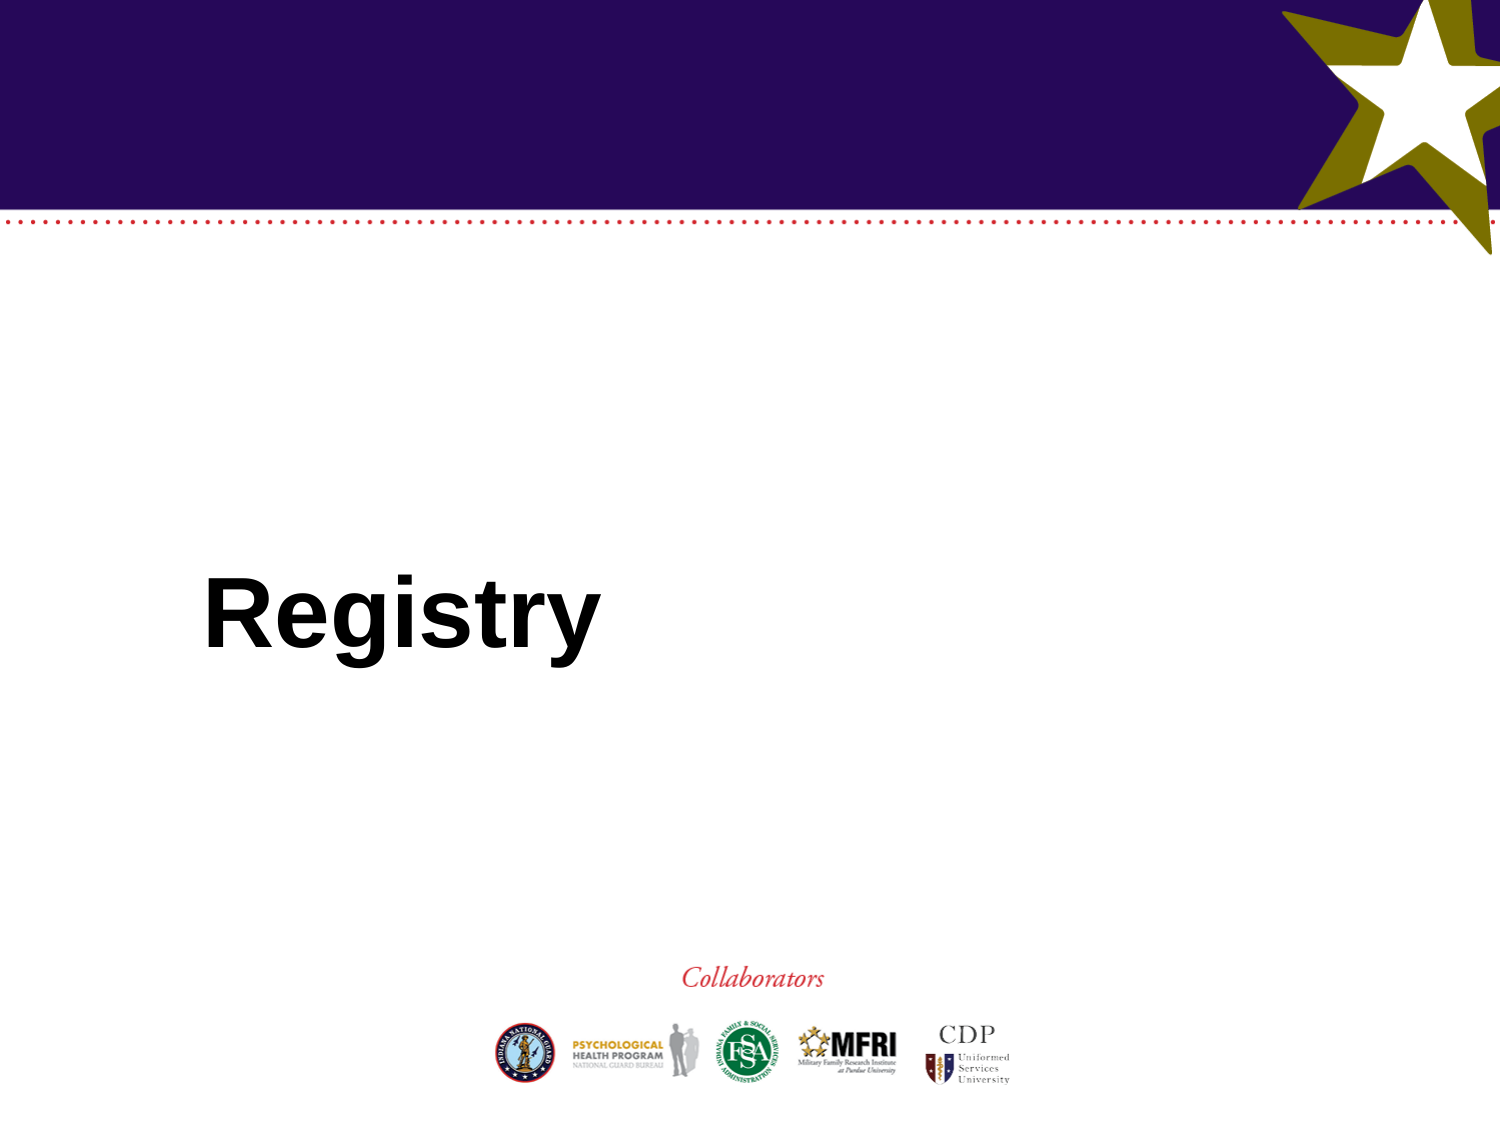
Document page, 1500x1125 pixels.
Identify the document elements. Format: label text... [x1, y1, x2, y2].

title Registry [187, 237, 1438, 675]
picture [0, 0, 1500, 1125]
